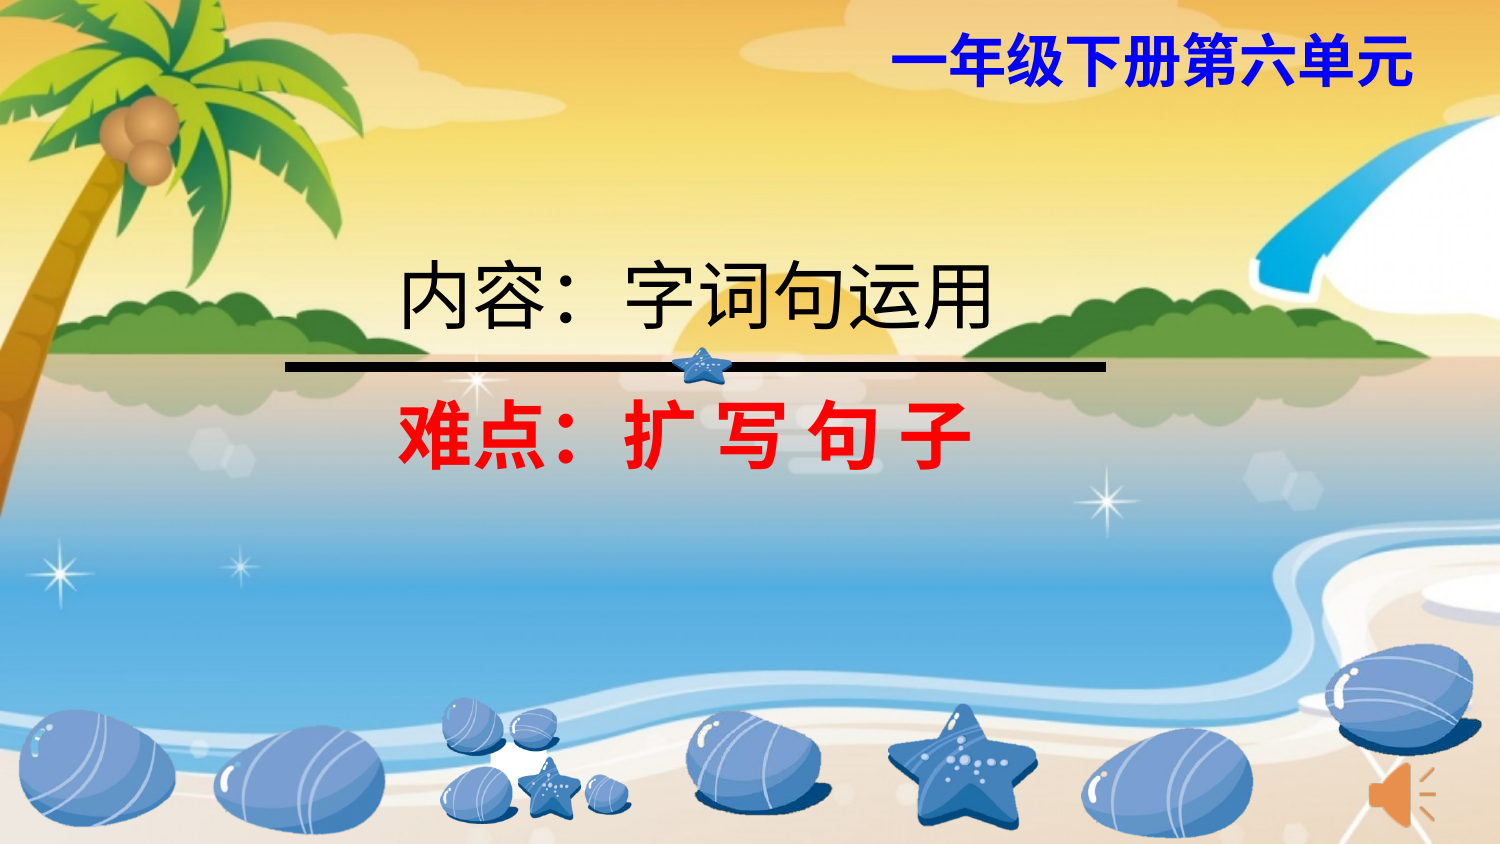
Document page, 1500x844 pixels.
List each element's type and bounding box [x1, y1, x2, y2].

text_box [440, 696, 635, 824]
text_box [1317, 634, 1490, 760]
picture [0, 0, 1500, 844]
text_box [672, 347, 734, 387]
text_box [14, 707, 188, 835]
text_box [214, 705, 402, 841]
text_box [1081, 708, 1269, 844]
text_box [887, 702, 1043, 838]
